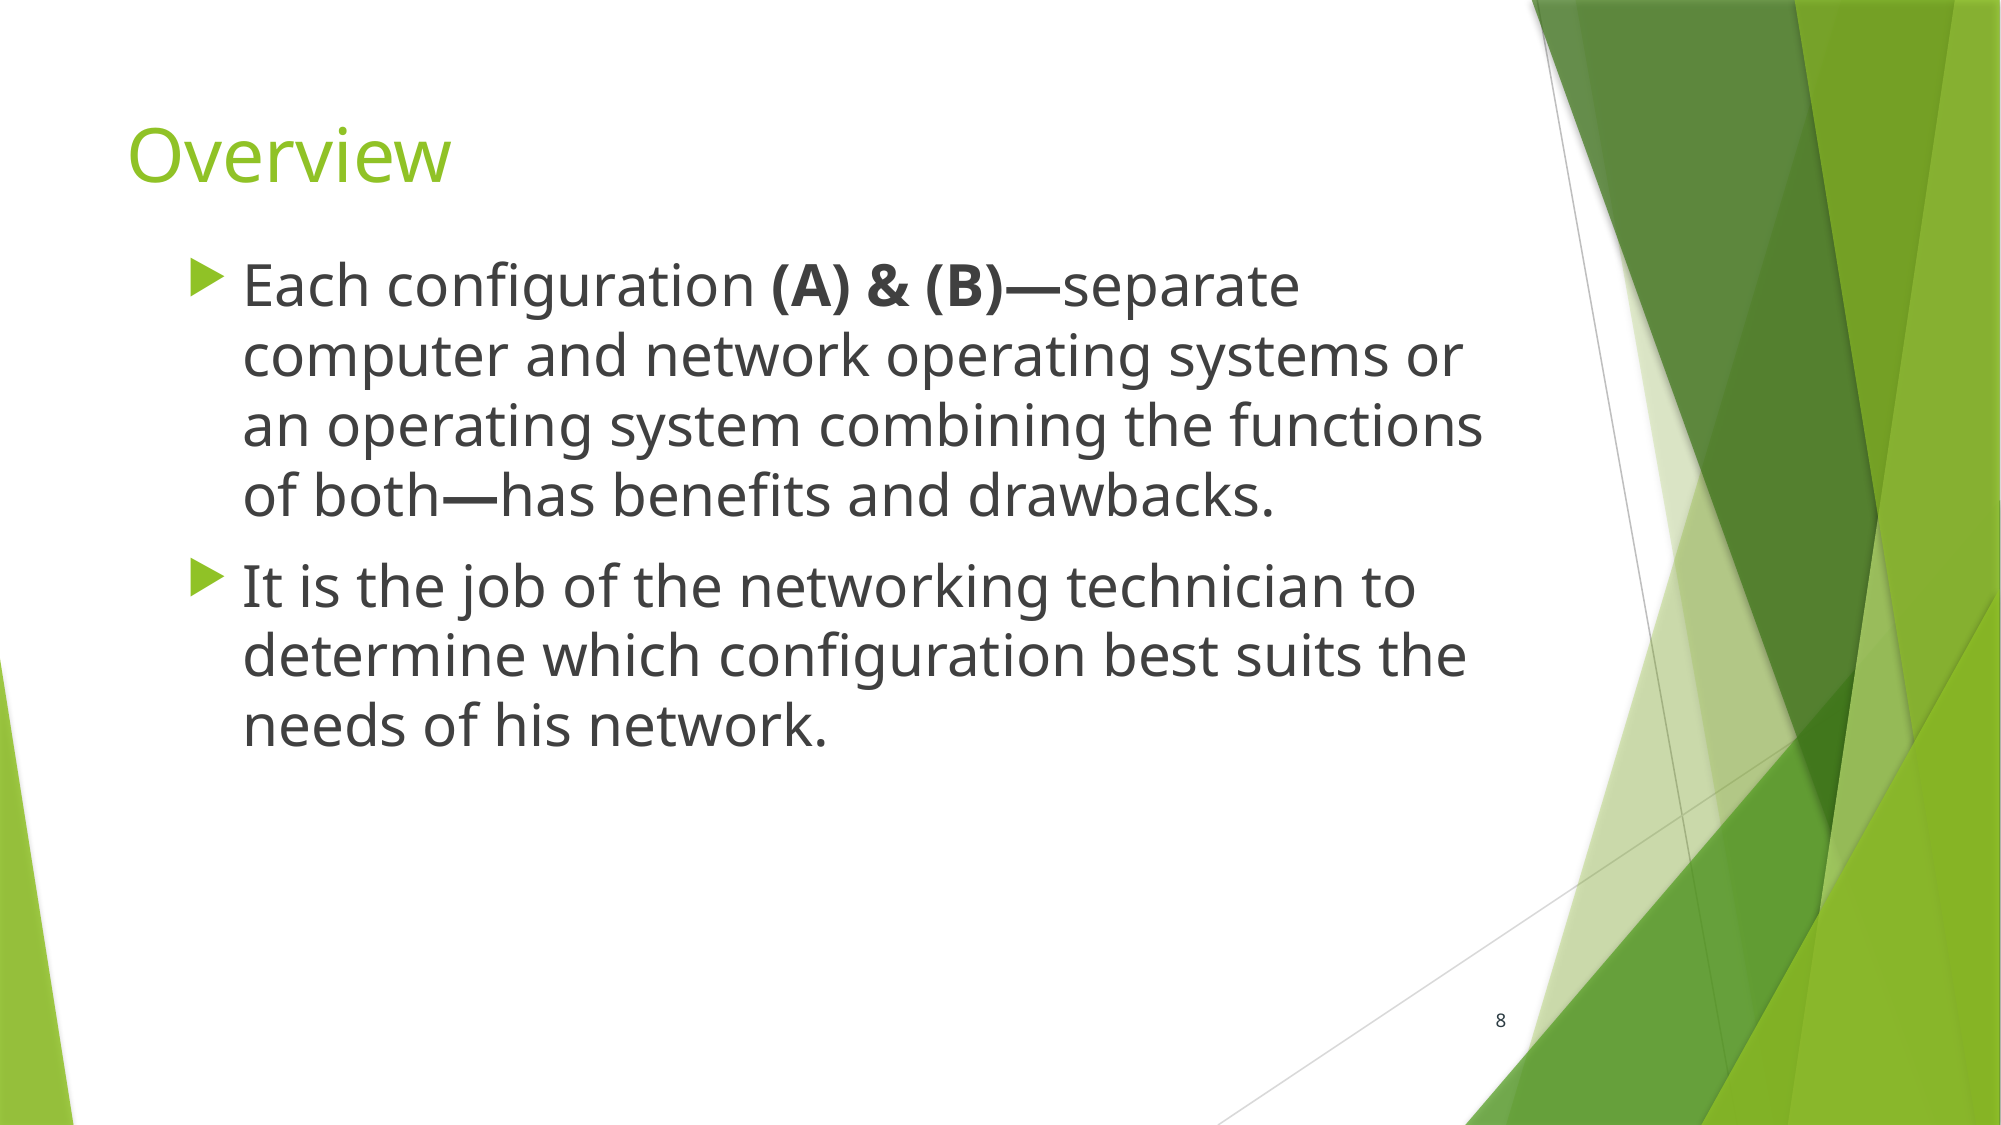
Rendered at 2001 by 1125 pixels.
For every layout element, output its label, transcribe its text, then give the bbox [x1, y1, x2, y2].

title Overview [111, 99, 1522, 317]
list Each configuration (A) & (B)—separate computer and network operating systems or an operating system combining the functions of both—has benefits and drawbacks. It is the job of the networking technician to determine which configuration best suits the needs of his network. [171, 241, 1522, 1051]
slide_number 8 [1409, 991, 1522, 1051]
